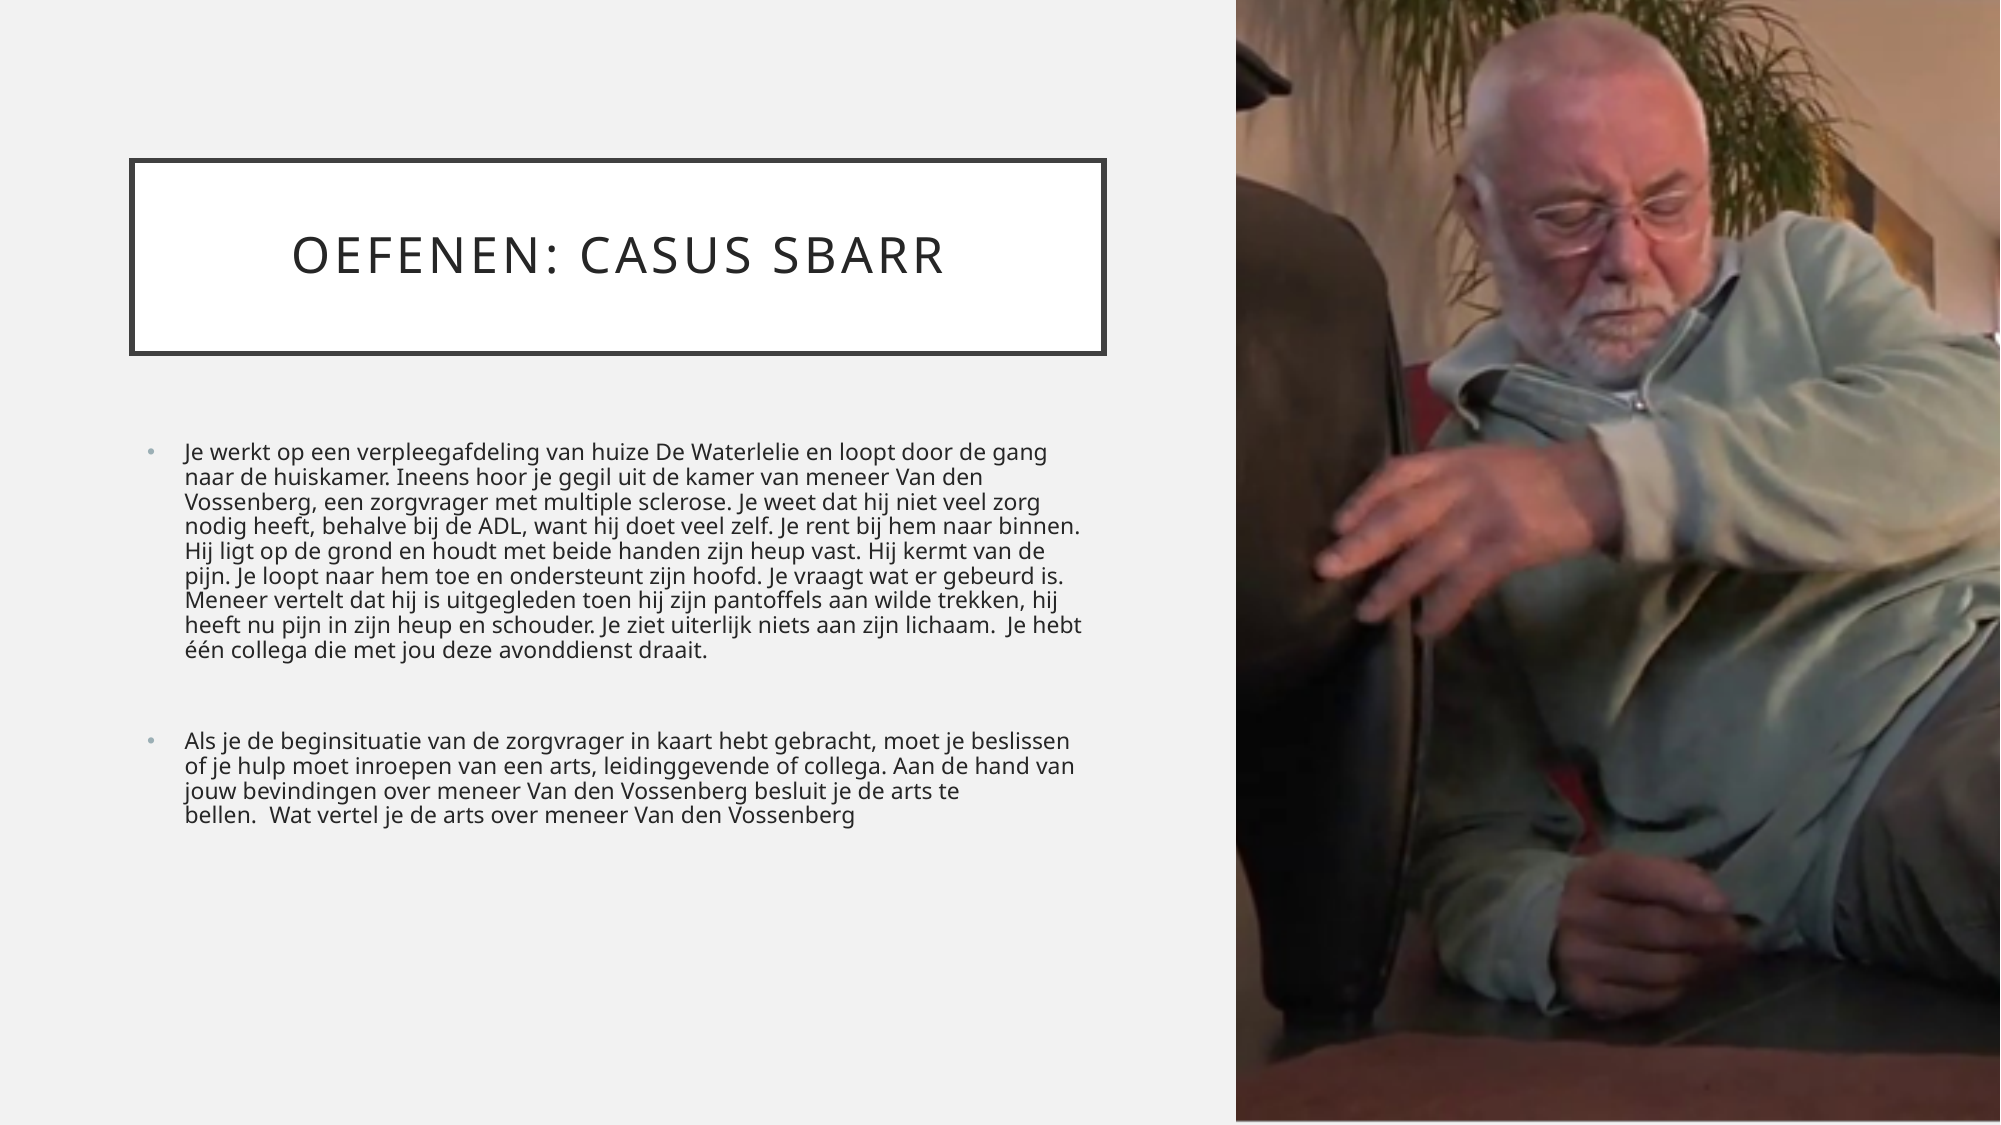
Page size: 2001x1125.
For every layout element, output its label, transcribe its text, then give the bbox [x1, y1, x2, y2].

list Je werkt op een verpleegafdeling van huize De Waterlelie en loopt door de gang naar de huiskamer. Ineens hoor je gegil uit de kamer van meneer Van den Vossenberg, een zorgvrager met multiple sclerose. Je weet dat hij niet veel zorg nodig heeft, behalve bij de ADL, want hij doet veel zelf. Je rent bij hem naar binnen. Hij ligt op de grond en houdt met beide handen zijn heup vast. Hij kermt van de pijn. Je loopt naar hem toe en ondersteunt zijn hoofd. Je vraagt wat er gebeurd is. Meneer vertelt dat hij is uitgegleden toen hij zijn pantoffels aan wilde trekken, hij heeft nu pijn in zijn heup en schouder. Je ziet uiterlijk niets aan zijn lichaam. Je hebt één collega die met jou deze avonddienst draait. Als je de beginsituatie van de zorgvrager in kaart hebt gebracht, moet je beslissen of je hulp moet inroepen van een arts, leidinggevende of collega. Aan de hand van jouw bevindingen over meneer Van den Vossenberg besluit je de arts te bellen. Wat vertel je de arts over meneer Van den Vossenberg [131, 433, 1104, 968]
title Oefenen: CASUS SBARR [129, 158, 1107, 356]
picture [1235, 0, 2000, 1125]
